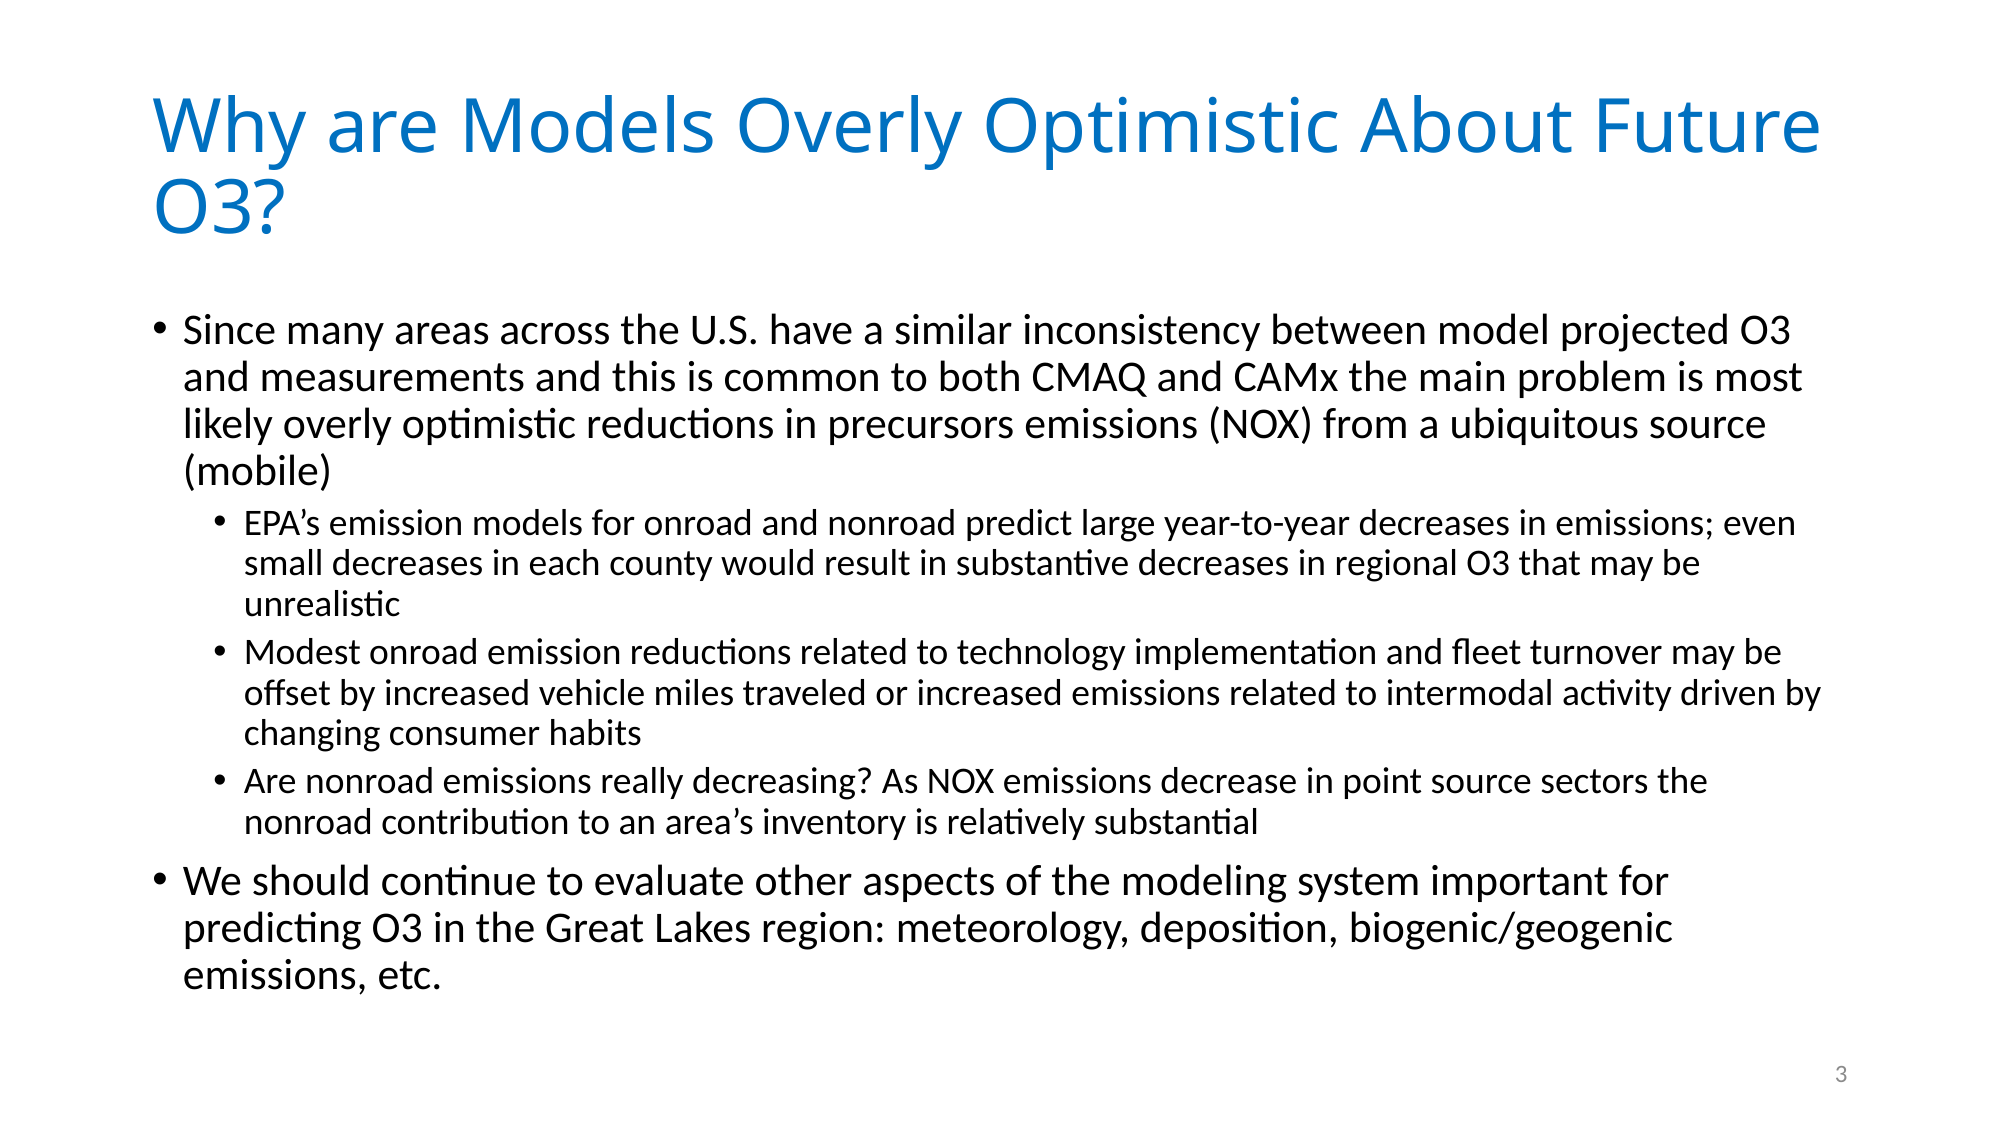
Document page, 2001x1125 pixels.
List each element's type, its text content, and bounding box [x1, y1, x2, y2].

list Since many areas across the U.S. have a similar inconsistency between model projected O3 and measurements and this is common to both CMAQ and CAMx the main problem is most likely overly optimistic reductions in precursors emissions (NOX) from a ubiquitous source (mobile) EPA’s emission models for onroad and nonroad predict large year-to-year decreases in emissions; even small decreases in each county would result in substantive decreases in regional O3 that may be unrealistic Modest onroad emission reductions related to technology implementation and fleet turnover may be offset by increased vehicle miles traveled or increased emissions related to intermodal activity driven by changing consumer habits Are nonroad emissions really decreasing? As NOX emissions decrease in point source sectors the nonroad contribution to an area’s inventory is relatively substantial We should continue to evaluate other aspects of the modeling system important for predicting O3 in the Great Lakes region: meteorology, deposition, biogenic/geogenic emissions, etc. [137, 299, 1863, 1014]
title Why are Models Overly Optimistic About Future O3? [137, 59, 1863, 278]
slide_number 3 [1412, 1042, 1863, 1103]
